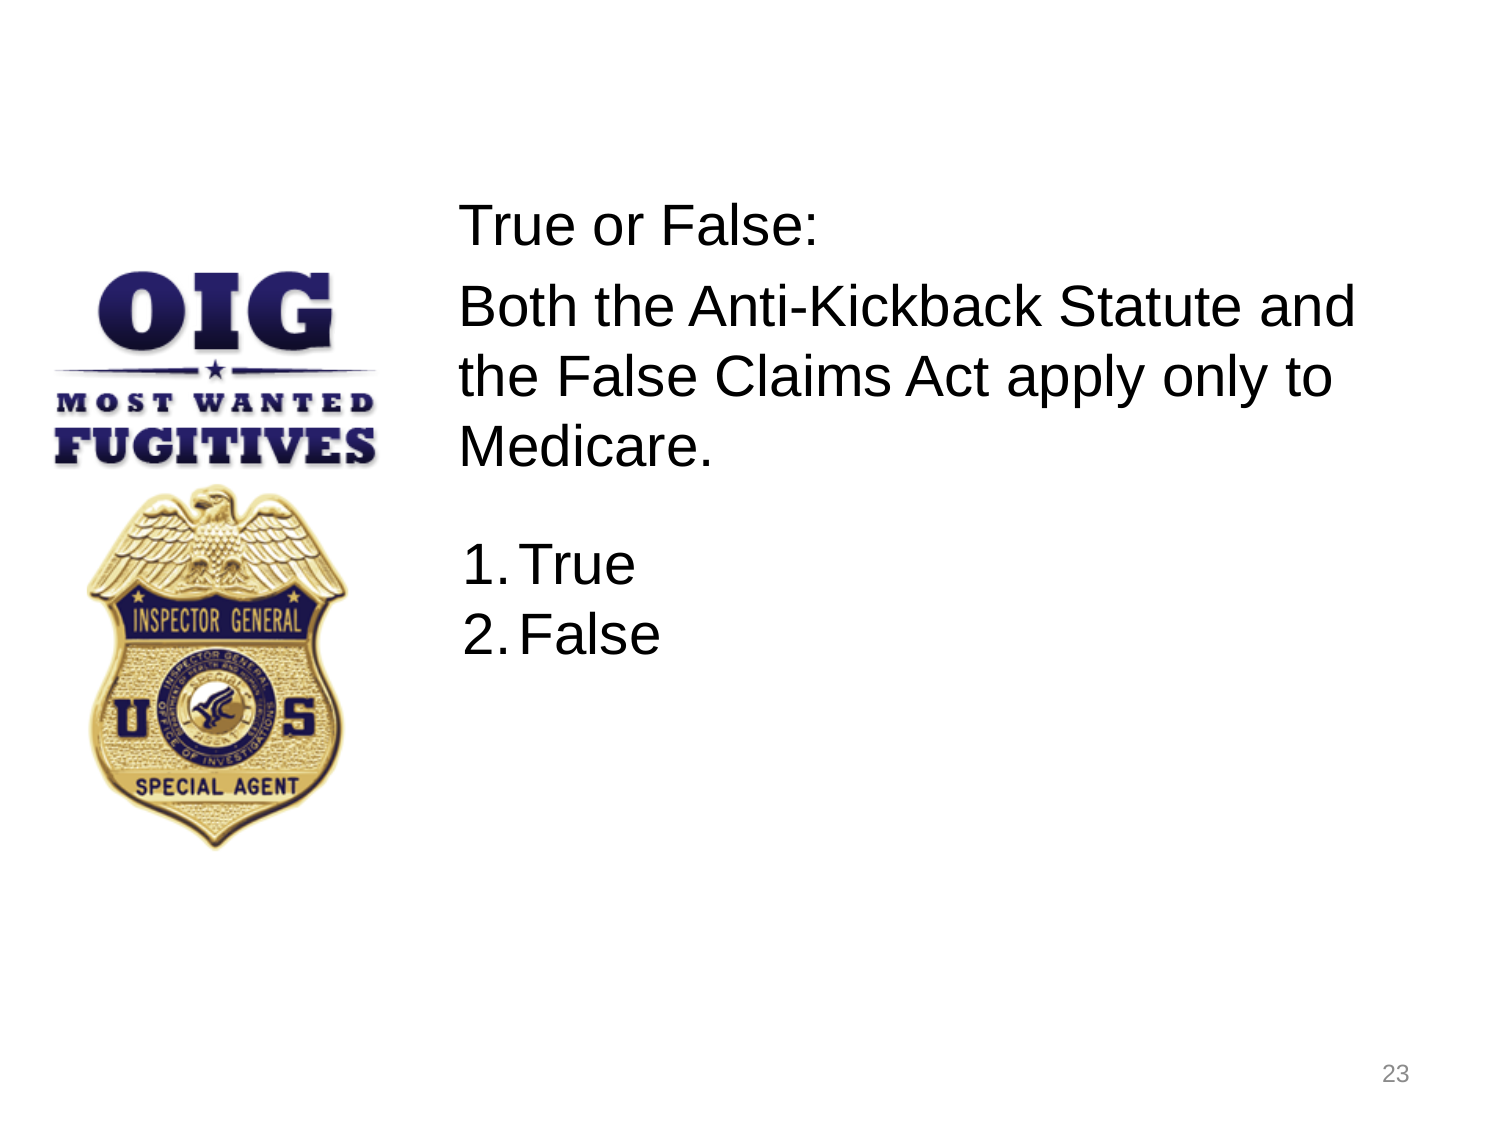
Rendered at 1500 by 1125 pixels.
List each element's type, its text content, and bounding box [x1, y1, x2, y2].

slide_number 23 [1074, 1042, 1425, 1103]
picture [43, 262, 388, 859]
text_box True False [447, 518, 1086, 674]
list True or False: Both the Anti-Kickback Statute and the False Claims Act apply only to Medicare. [443, 179, 1382, 517]
